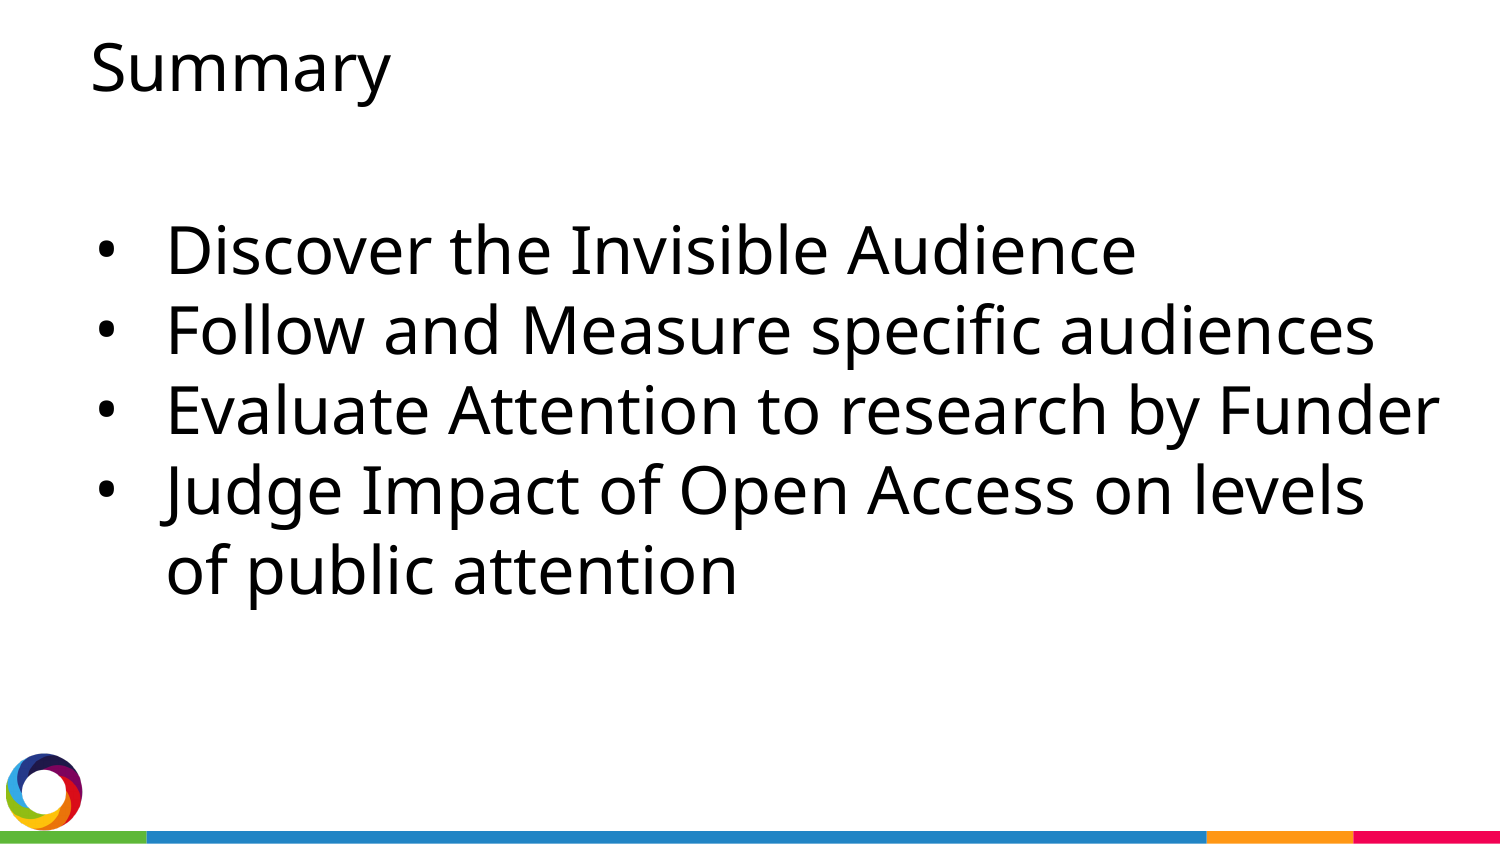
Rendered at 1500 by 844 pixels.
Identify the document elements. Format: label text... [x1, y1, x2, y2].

list Summary Discover the Invisible Audience Follow and Measure specific audiences Evaluate Attention to research by Funder Judge Impact of Open Access on levels of public attention [75, 9, 1461, 754]
picture [6, 753, 88, 831]
